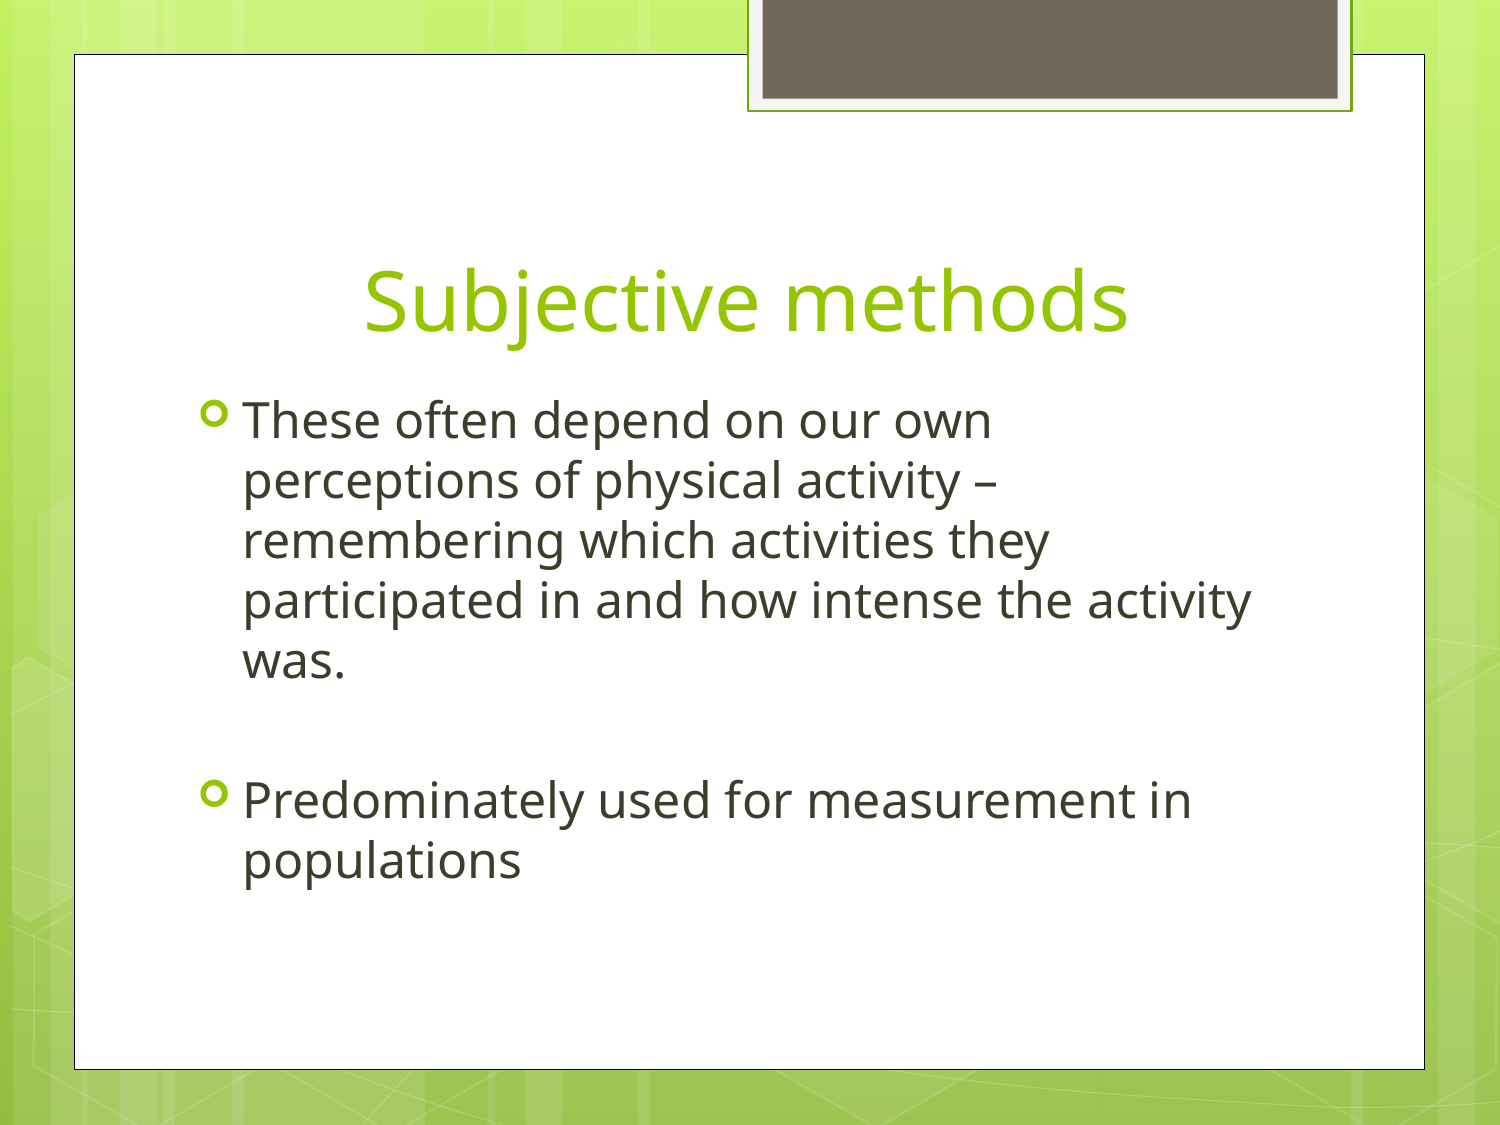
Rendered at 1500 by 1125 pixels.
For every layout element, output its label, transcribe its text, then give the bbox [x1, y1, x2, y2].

title Subjective methods [171, 168, 1324, 357]
list These often depend on our own perceptions of physical activity – remembering which activities they participated in and how intense the activity was. Predominately used for measurement in populations [171, 381, 1283, 957]
